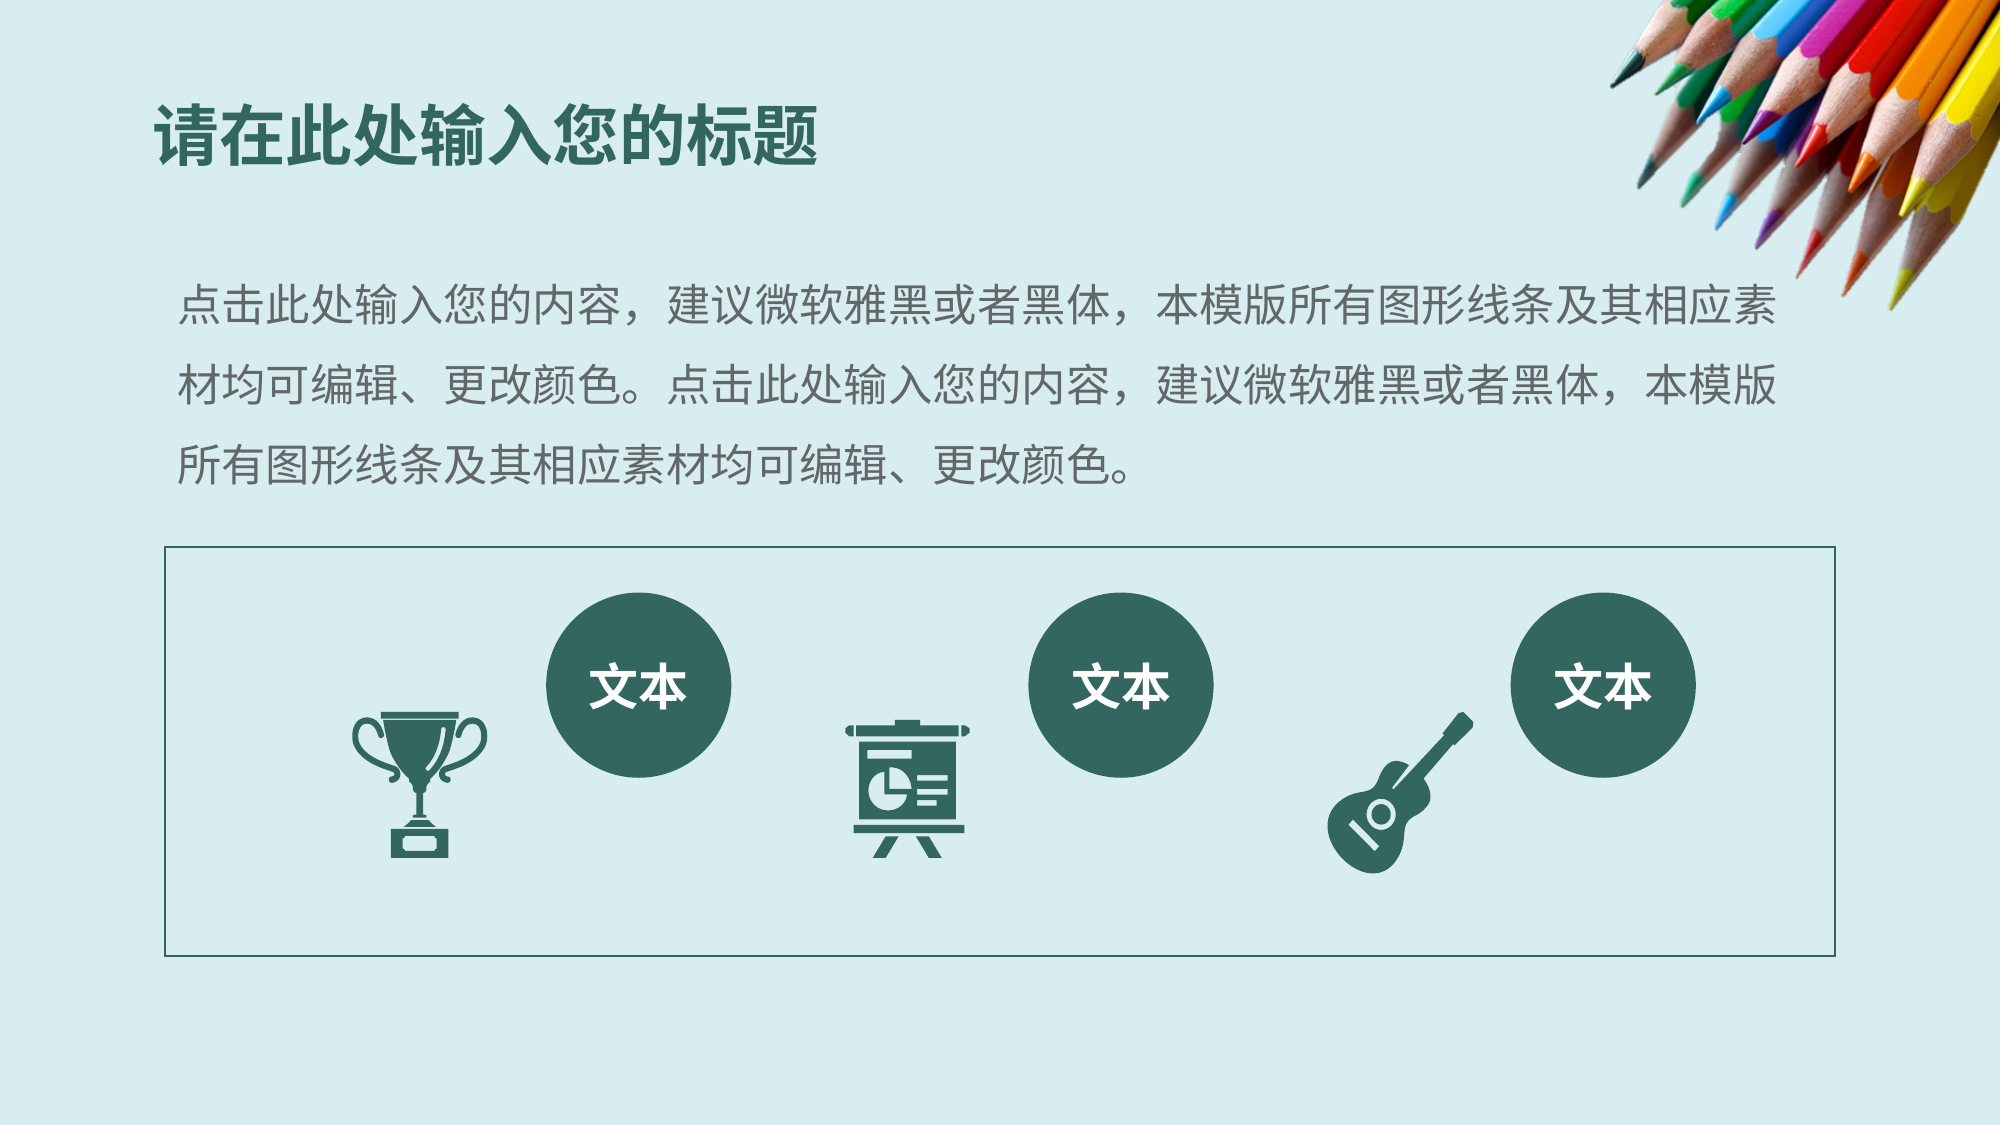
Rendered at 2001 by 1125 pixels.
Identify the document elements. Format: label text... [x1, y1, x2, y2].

text_box [390, 828, 449, 858]
text_box [859, 741, 956, 820]
text_box [872, 836, 899, 858]
title 请在此处输入您的标题 [137, 59, 1863, 219]
text_box [856, 719, 959, 737]
text_box [845, 725, 854, 737]
text_box [164, 546, 1836, 957]
text_box 文本 [1509, 591, 1697, 779]
text_box [961, 725, 970, 737]
text_box [853, 824, 965, 834]
text_box [915, 836, 942, 858]
text_box 点击此处输入您的内容，建议微软雅黑或者黑体，本模版所有图形线条及其相应素材均可编辑、更改颜色。点击此处输入您的内容，建议微软雅黑或者黑体，本模版所有图形线条及其相应素材均可编辑、更改颜色。 [165, 238, 1835, 516]
text_box [352, 711, 488, 818]
text_box [1327, 712, 1474, 874]
text_box [403, 820, 437, 827]
picture [1575, 0, 2000, 315]
text_box 文本 [545, 591, 733, 779]
text_box 文本 [1027, 591, 1215, 779]
